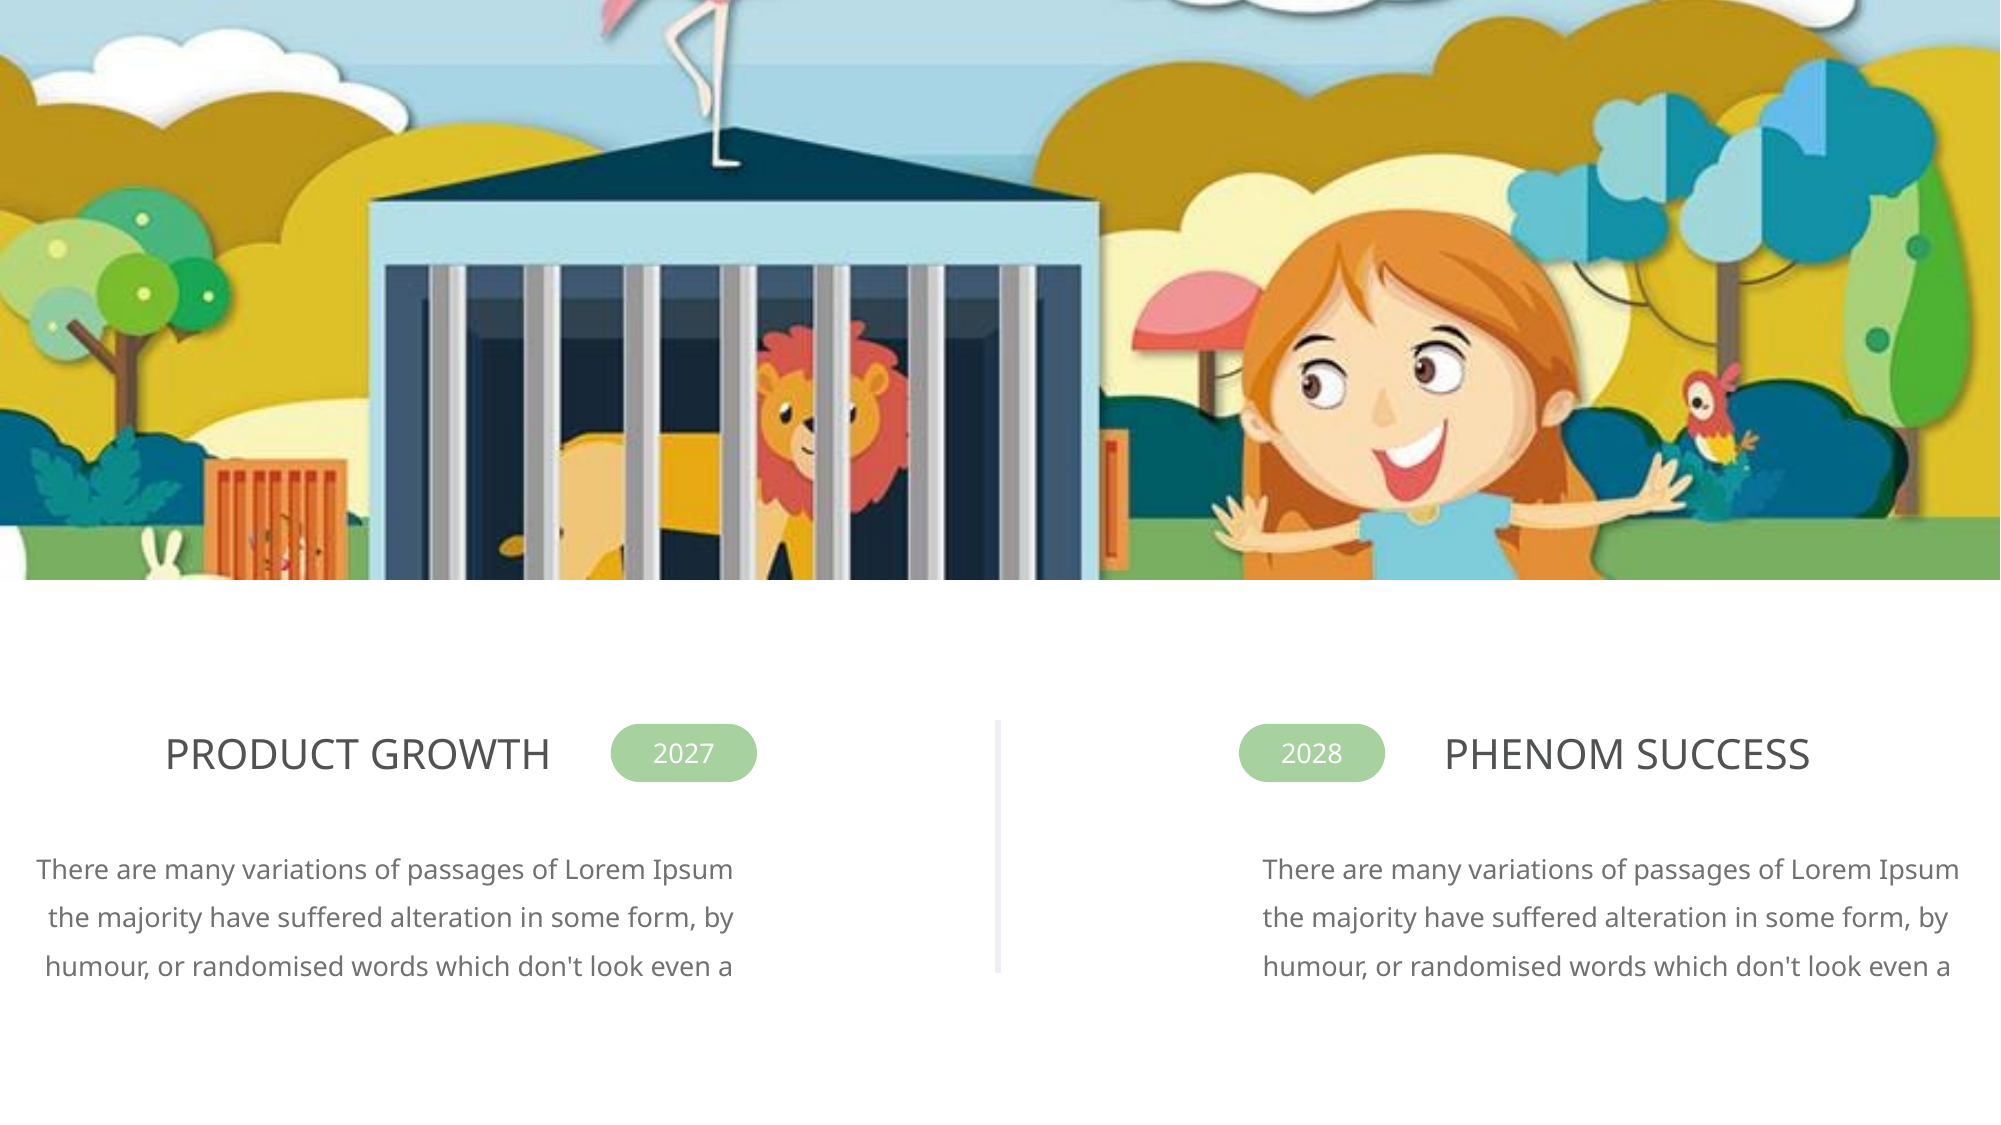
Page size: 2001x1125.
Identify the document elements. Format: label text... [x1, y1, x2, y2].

picture [0, 0, 2000, 580]
text_box 2028 [1276, 732, 1348, 774]
text_box [610, 723, 757, 783]
text_box There are many variations of passages of Lorem Ipsum the majority have suffered alteration in some form, by humour, or randomised words which don't look even a [31, 831, 738, 987]
text_box 2027 [648, 732, 720, 774]
text_box [1238, 723, 1386, 783]
text_box There are many variations of passages of Lorem Ipsum the majority have suffered alteration in some form, by humour, or randomised words which don't look even a [1258, 831, 1965, 987]
text_box phenom success [1439, 723, 1816, 783]
text_box product growth [160, 723, 556, 783]
